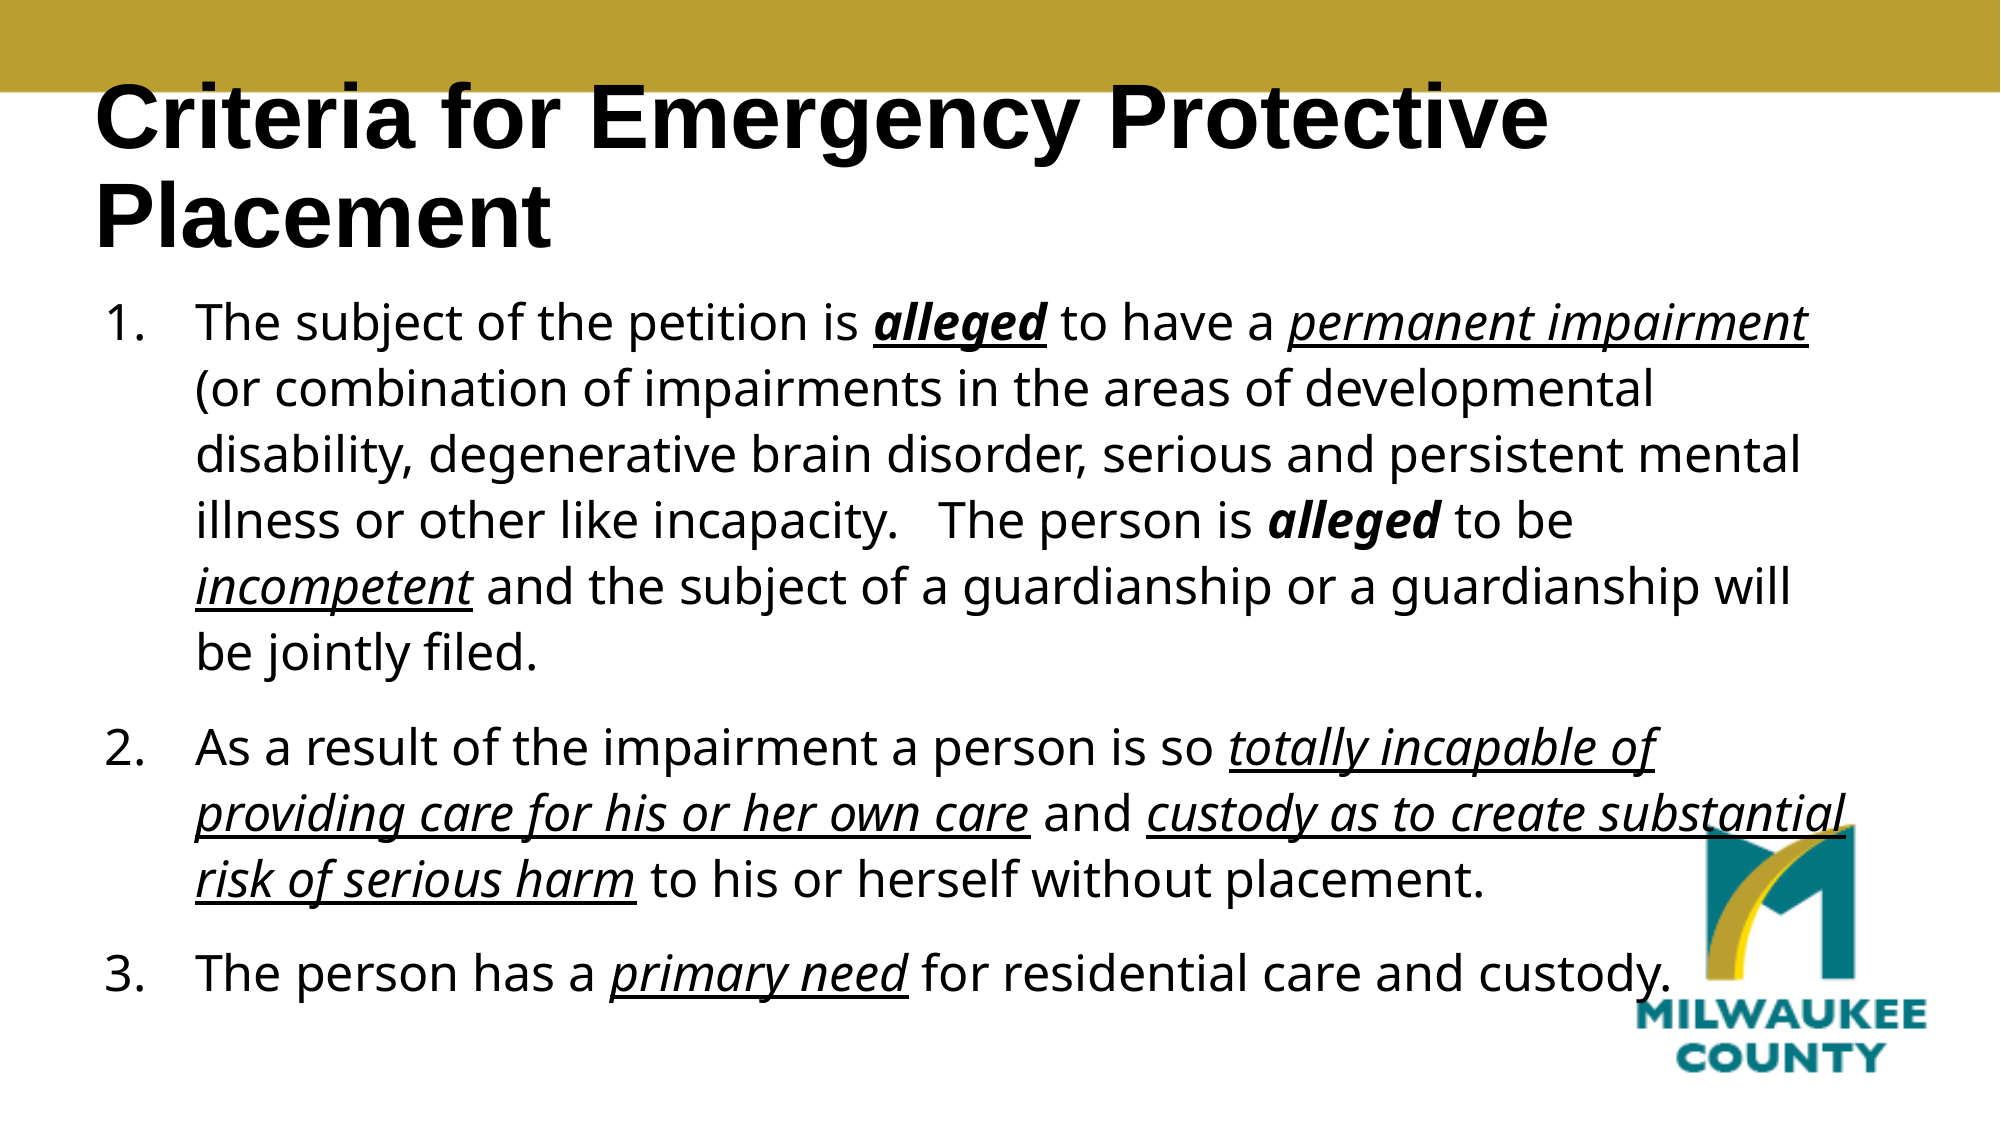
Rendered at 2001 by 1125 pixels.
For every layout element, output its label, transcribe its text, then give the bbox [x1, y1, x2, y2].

list The subject of the petition is alleged to have a permanent impairment (or combination of impairments in the areas of developmental disability, degenerative brain disorder, serious and persistent mental illness or other like incapacity. The person is alleged to be incompetent and the subject of a guardianship or a guardianship will be jointly filed. As a result of the impairment a person is so totally incapable of providing care for his or her own care and custody as to create substantial risk of serious harm to his or herself without placement. The person has a primary need for residential care and custody. [86, 276, 1863, 1014]
title Criteria for Emergency Protective Placement [86, 59, 1930, 278]
picture [0, 0, 2000, 1125]
